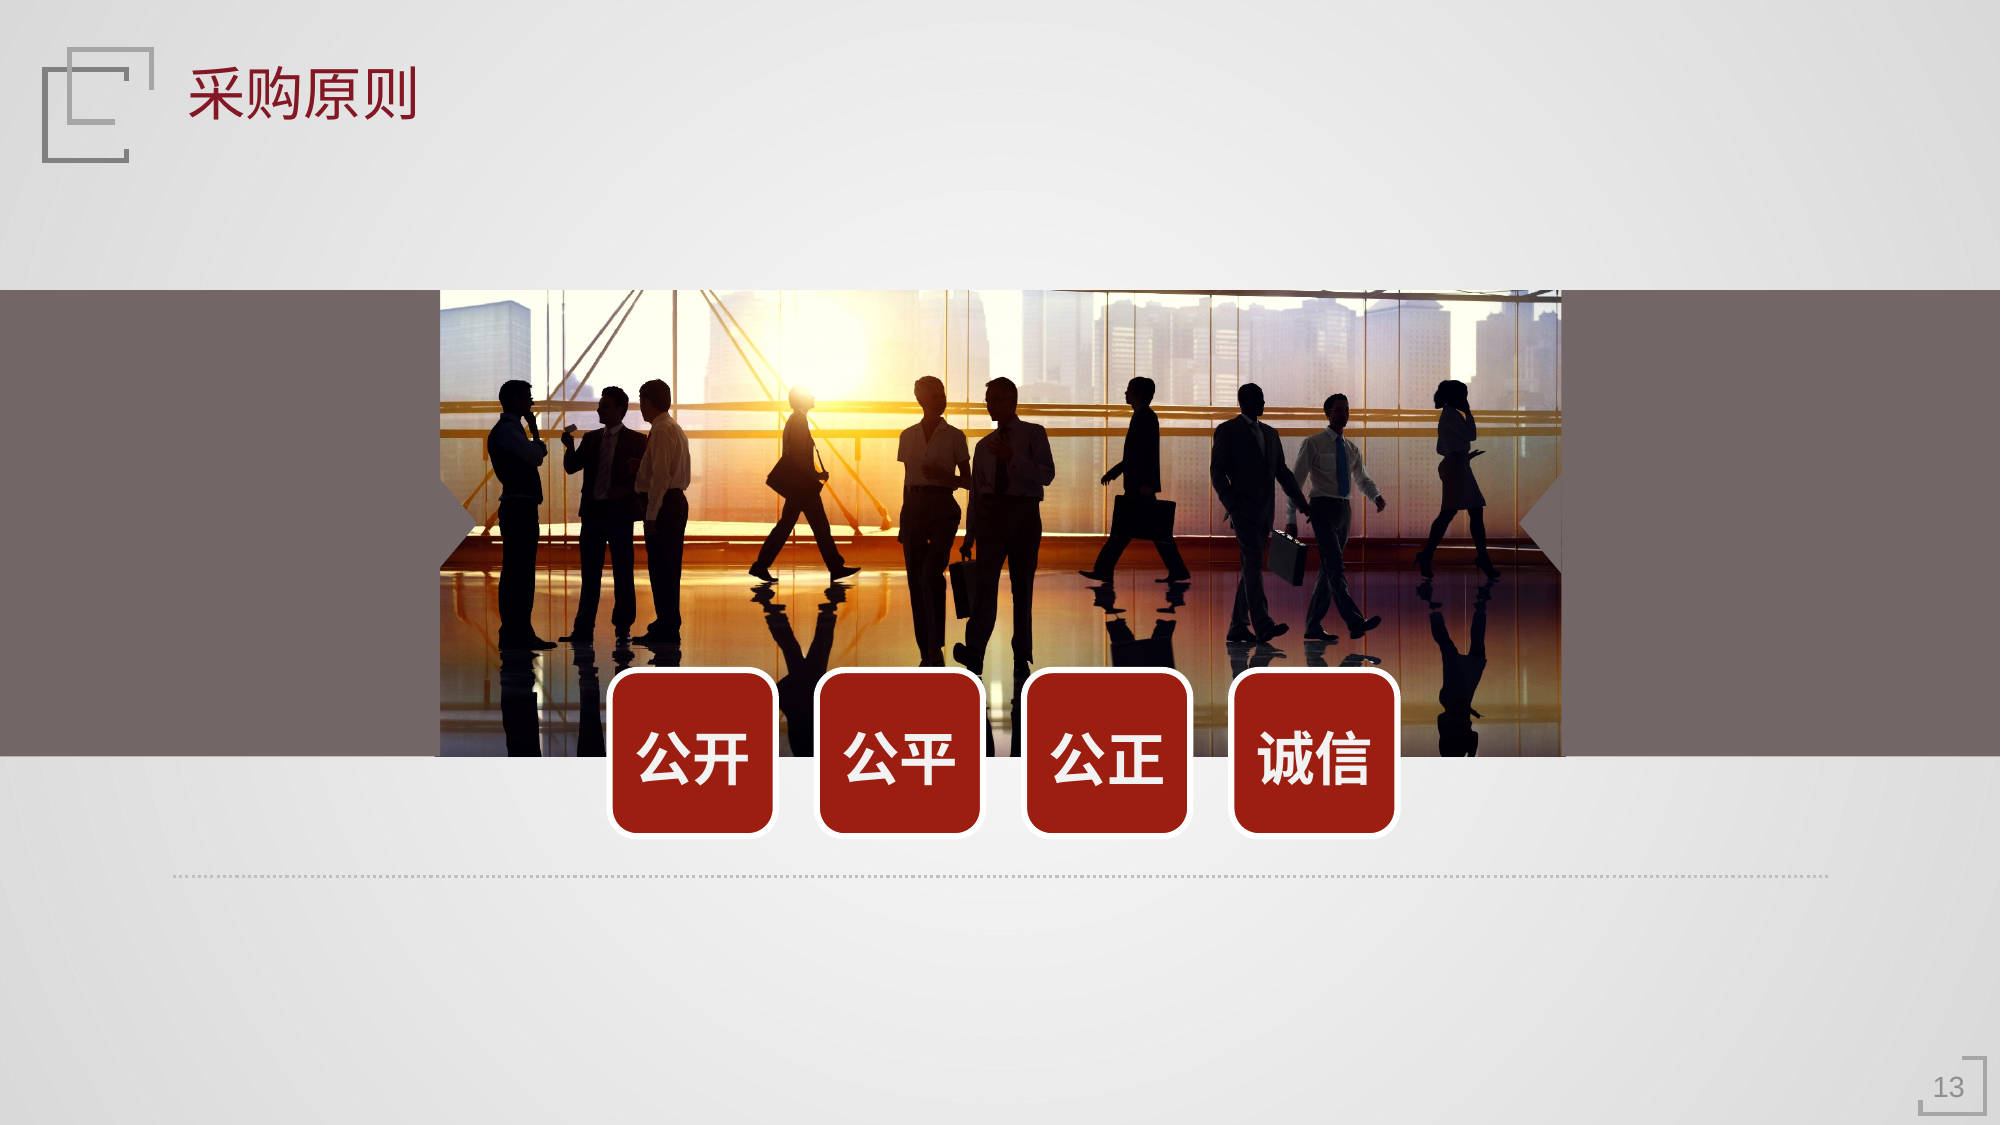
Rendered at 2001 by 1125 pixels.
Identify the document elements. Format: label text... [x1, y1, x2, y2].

text_box [608, 669, 777, 838]
text_box 公开 [611, 714, 774, 800]
text_box [434, 289, 1567, 757]
text_box 公平 [826, 714, 973, 800]
text_box 采购原则 [172, 49, 436, 135]
text_box [1230, 669, 1399, 838]
text_box 公正 [1033, 716, 1181, 801]
text_box [815, 669, 985, 838]
text_box [1022, 669, 1192, 838]
text_box 诚信 [1231, 714, 1398, 800]
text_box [1518, 290, 2000, 757]
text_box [0, 290, 478, 757]
